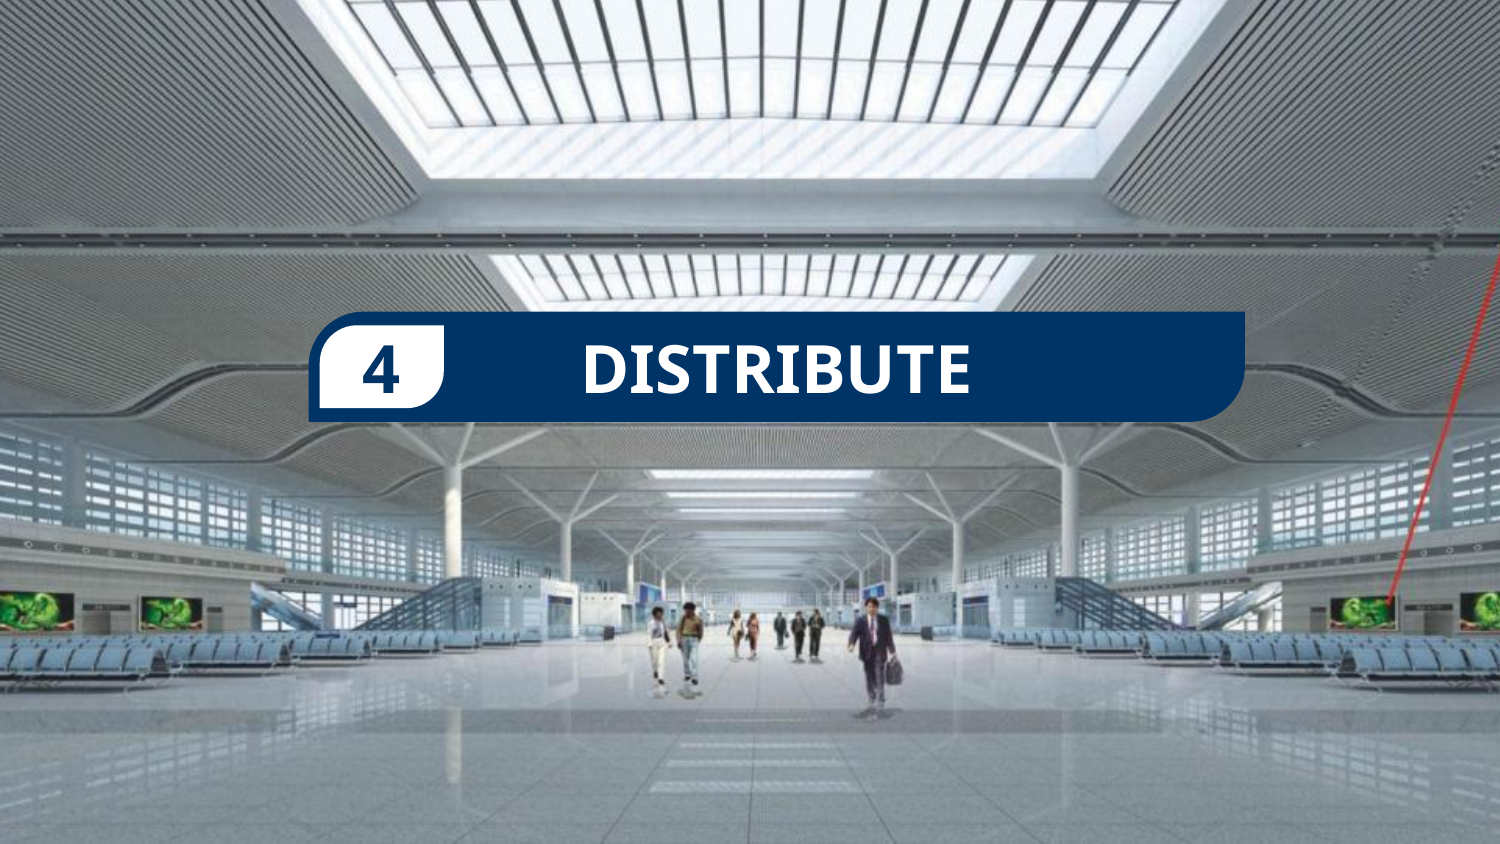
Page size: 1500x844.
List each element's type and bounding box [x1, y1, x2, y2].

text_box [308, 311, 1245, 422]
picture [0, 0, 1500, 844]
